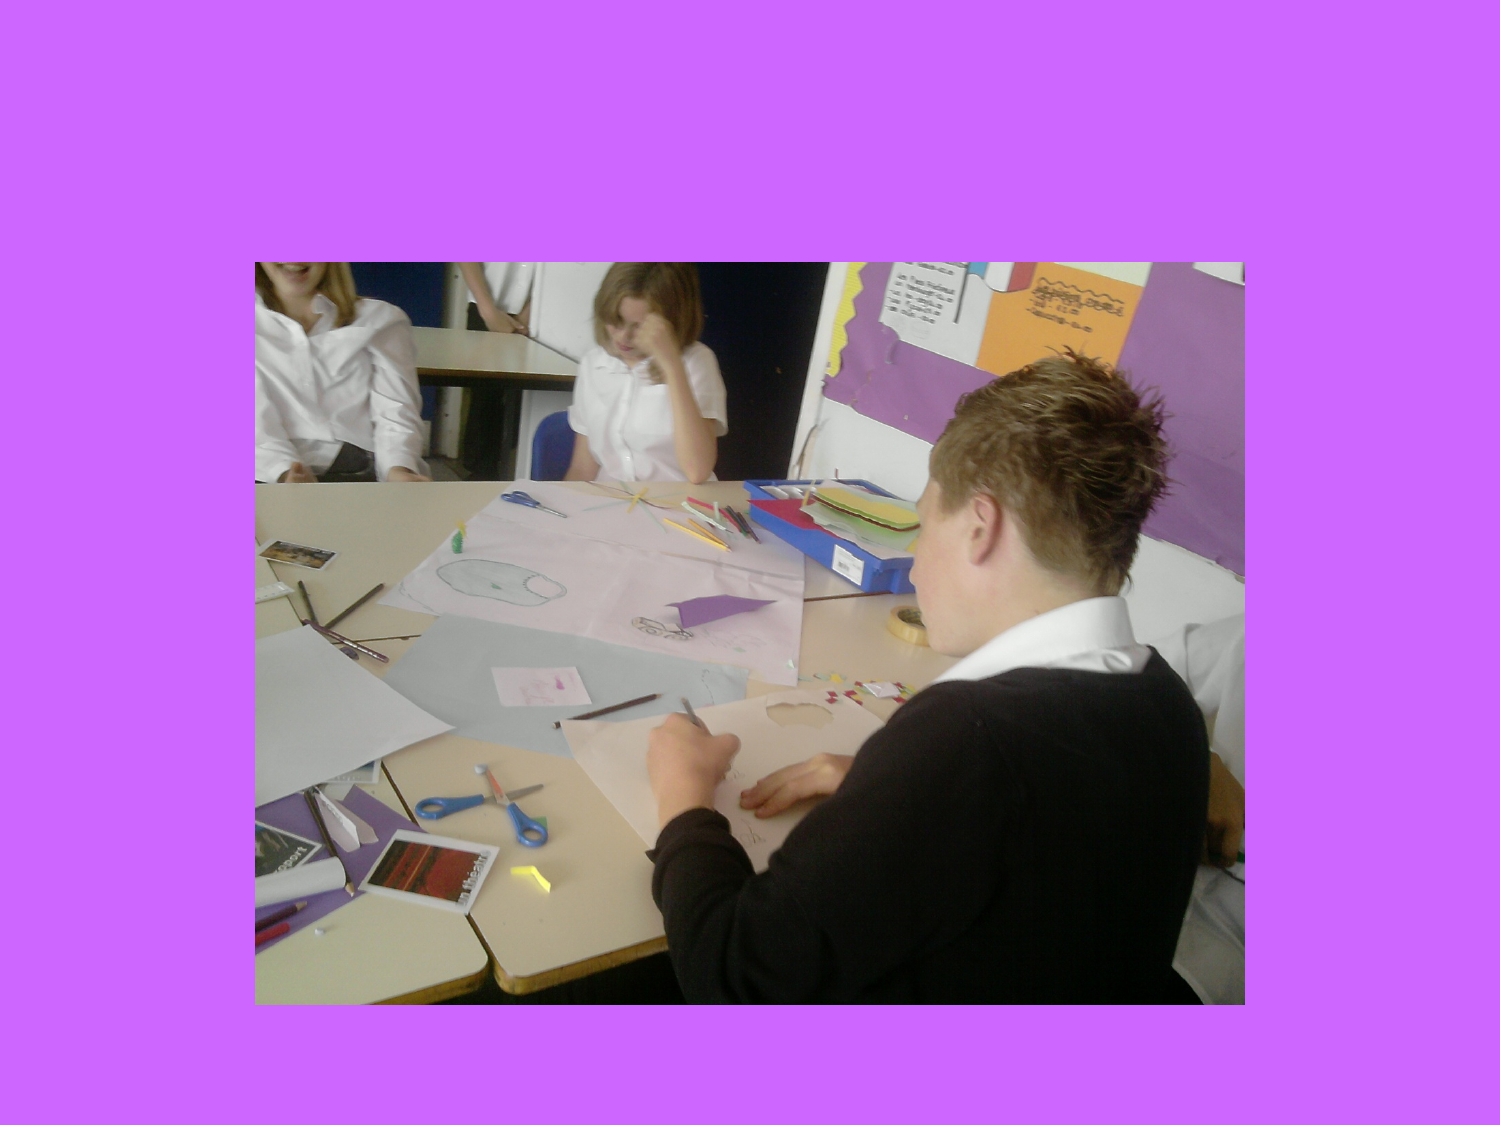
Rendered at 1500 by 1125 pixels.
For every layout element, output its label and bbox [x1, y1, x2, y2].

list [254, 262, 1246, 1006]
